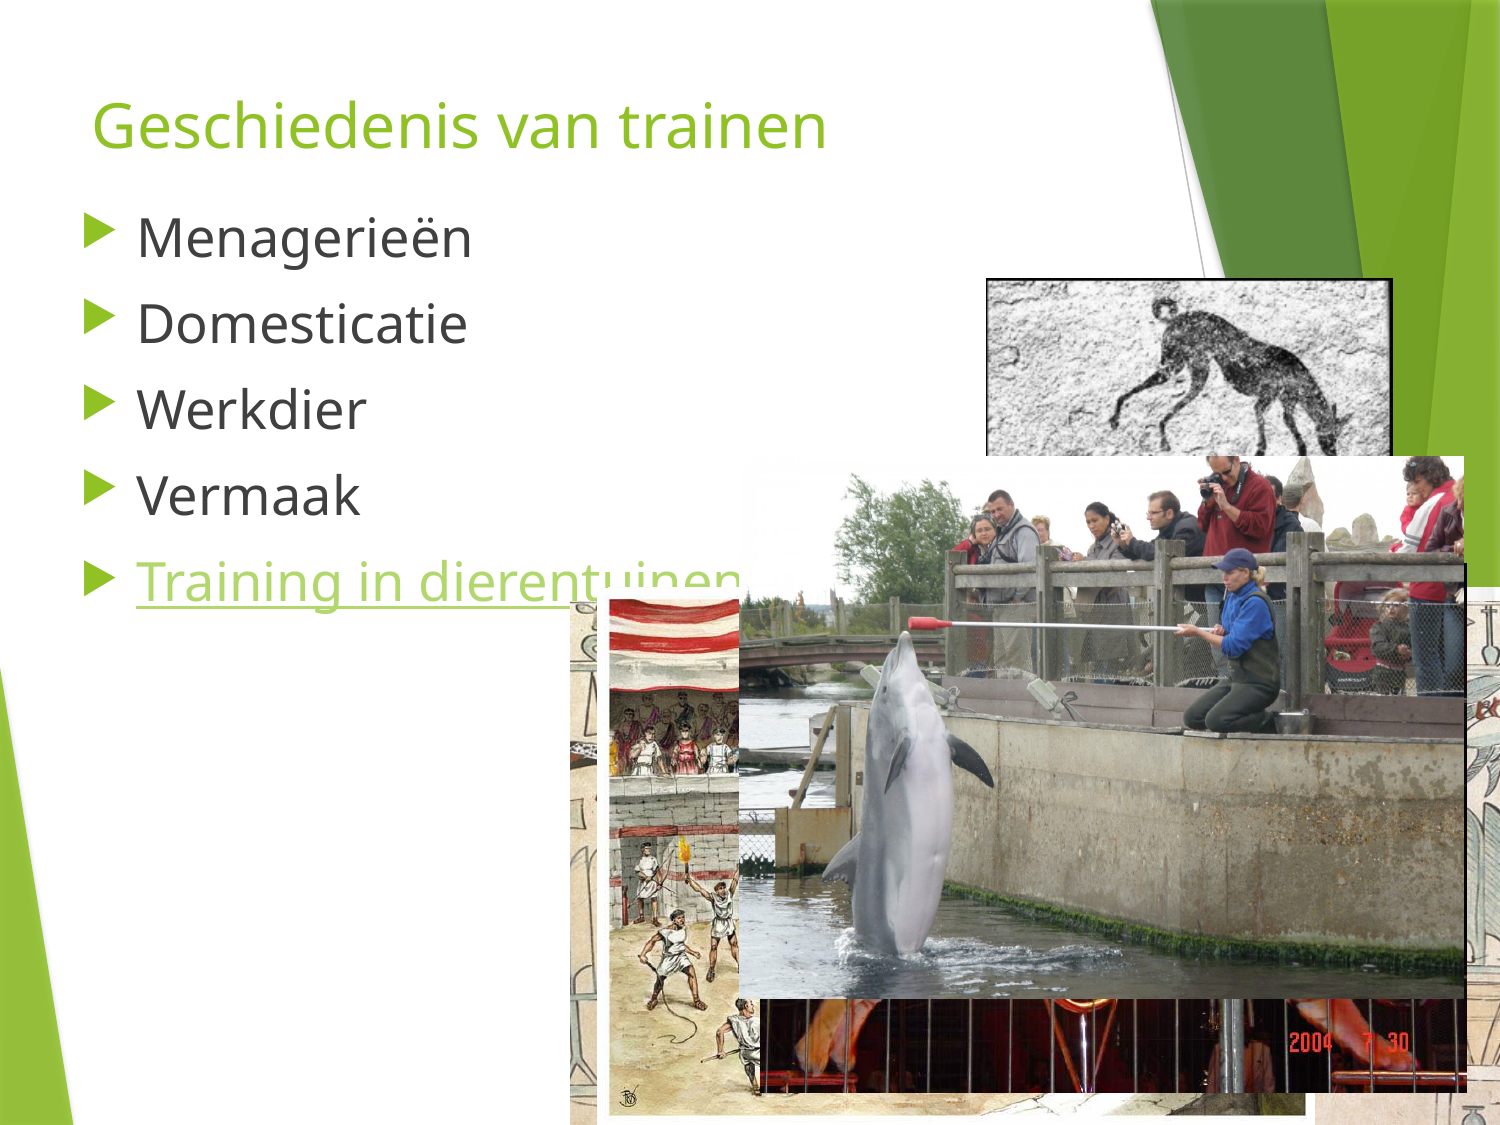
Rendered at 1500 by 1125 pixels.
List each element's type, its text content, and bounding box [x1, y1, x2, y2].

title Geschiedenis van trainen [76, 78, 1427, 208]
picture [569, 277, 1500, 1125]
list Menagerieën Domesticatie Werkdier Vermaak Training in dierentuinen [64, 196, 1415, 939]
